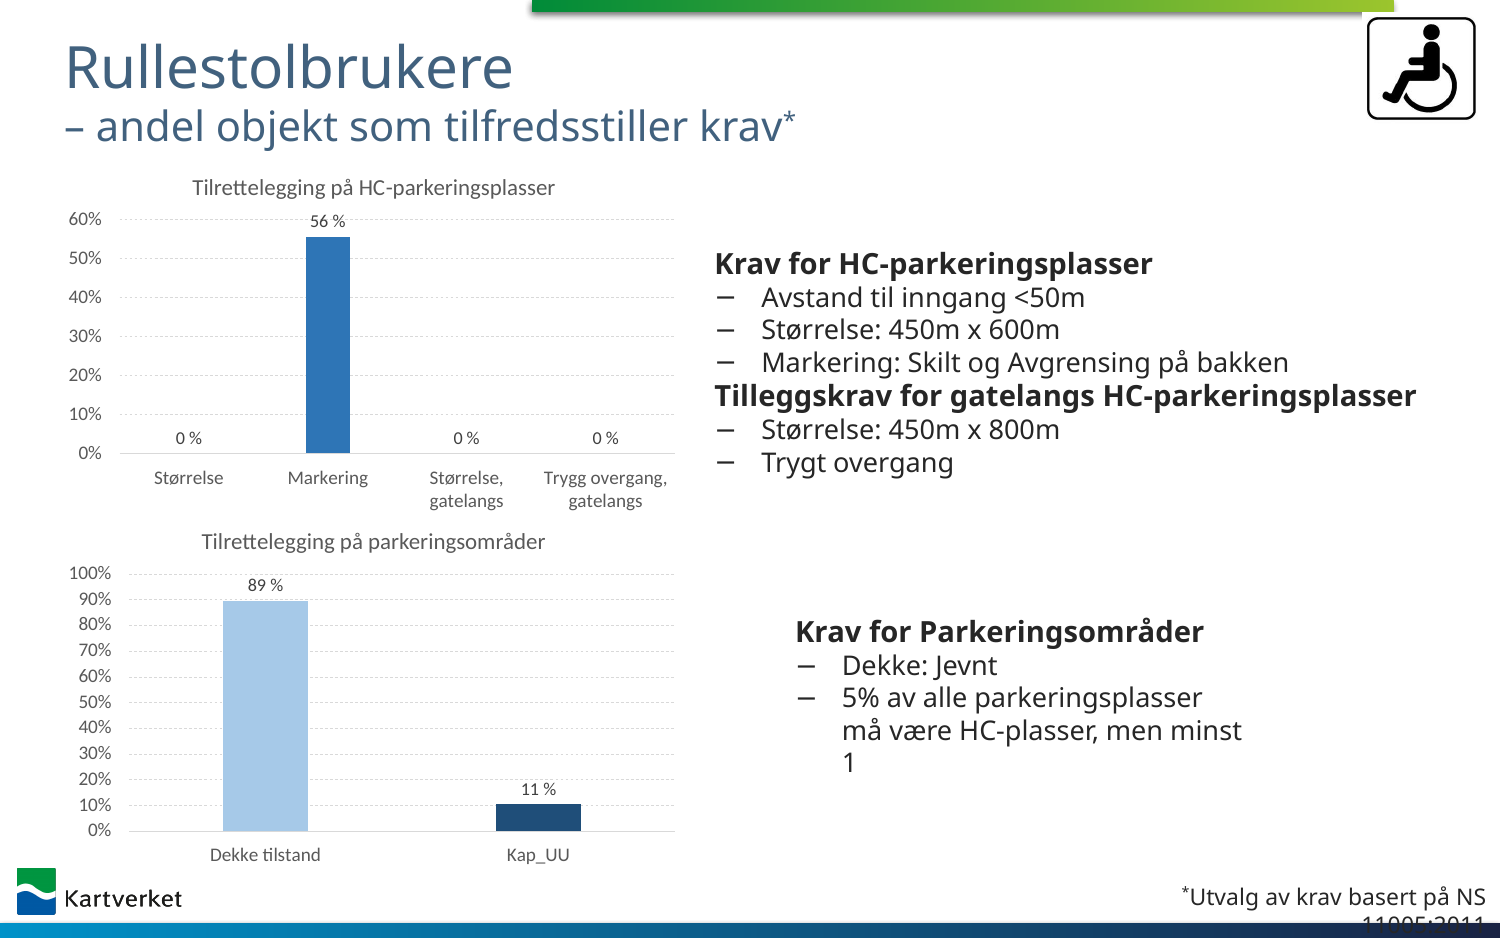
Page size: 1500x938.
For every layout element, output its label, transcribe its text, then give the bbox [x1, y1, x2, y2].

text_box Krav for HC-parkeringsplasser Avstand til inngang <50m Størrelse: 450m x 600m Markering: Skilt og Avgrensing på bakken Tilleggskrav for gatelangs HC-parkeringsplasser Størrelse: 450m x 800m Trygt overgang [699, 237, 1433, 485]
text_box *Utvalg av krav basert på NS 11005:2011 [1068, 873, 1500, 938]
picture [1362, 12, 1481, 126]
picture [62, 520, 686, 874]
text_box Rullestolbrukere – andel objekt som tilfredsstiller krav* [49, 25, 1431, 158]
picture [62, 166, 686, 519]
text_box Krav for Parkeringsområder Dekke: Jevnt 5% av alle parkeringsplasser må være HC-plasser, men minst 1 [780, 605, 1261, 786]
